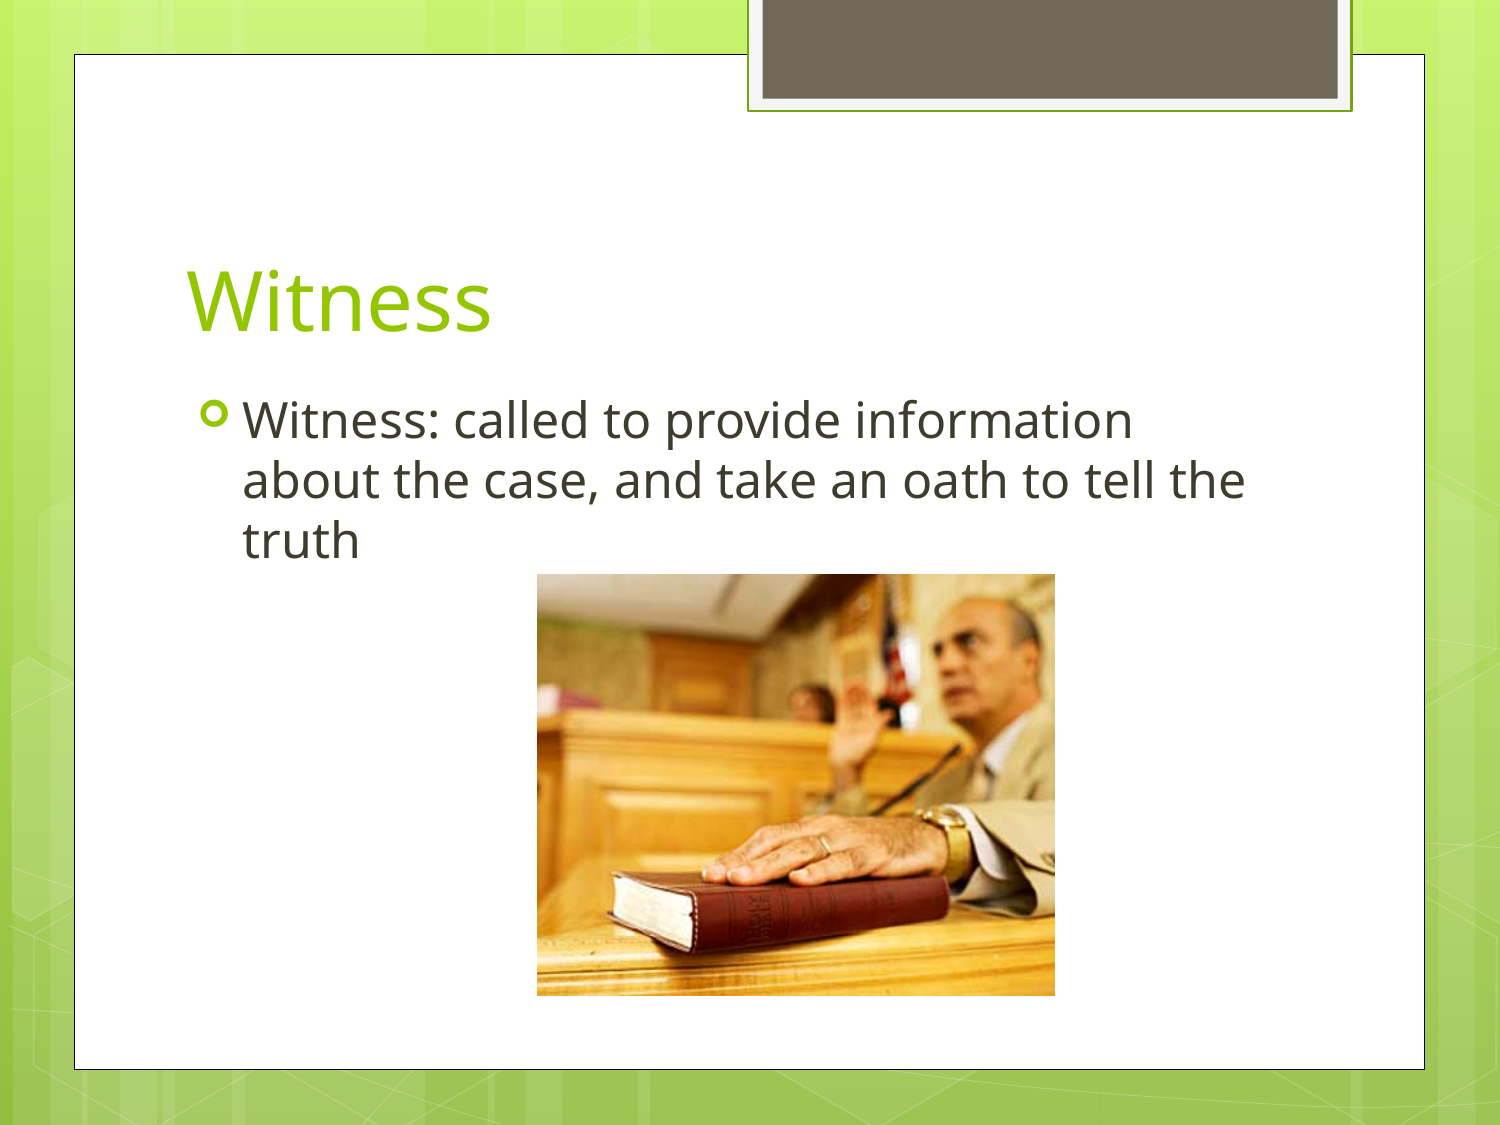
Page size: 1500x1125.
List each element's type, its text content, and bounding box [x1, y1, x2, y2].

picture [537, 574, 1055, 996]
list Witness: called to provide information about the case, and take an oath to tell the truth [171, 381, 1283, 957]
title Witness [171, 168, 1324, 357]
